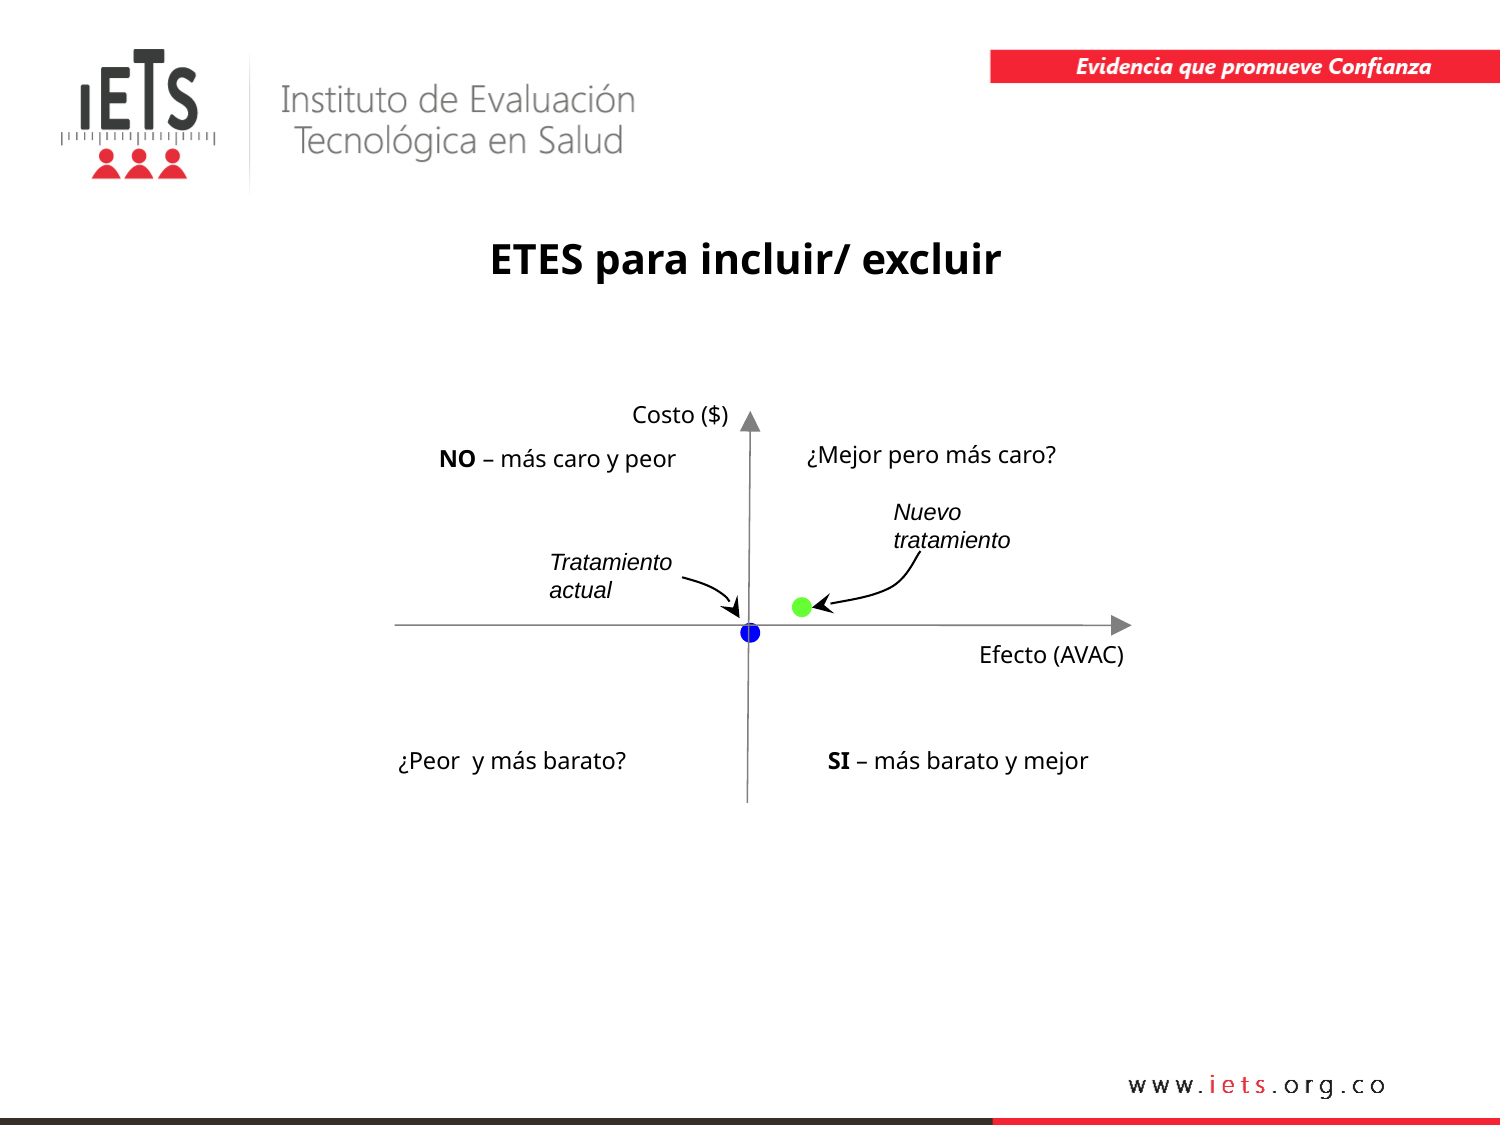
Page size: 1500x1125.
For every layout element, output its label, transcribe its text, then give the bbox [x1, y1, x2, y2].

text_box SI – más barato y mejor [813, 738, 1117, 782]
text_box NO – más caro y peor [423, 436, 759, 479]
text_box ¿Peor y más barato? [383, 738, 729, 782]
text_box ETES para incluir/ excluir [409, 225, 1083, 290]
text_box [791, 597, 810, 618]
text_box [740, 626, 748, 643]
text_box [749, 626, 761, 643]
text_box [744, 410, 761, 436]
text_box Costo ($) [617, 392, 744, 436]
text_box Efecto (AVAC) [964, 632, 1139, 676]
text_box [394, 614, 1132, 632]
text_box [532, 539, 749, 612]
picture [0, 0, 1500, 1125]
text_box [811, 489, 1027, 608]
text_box ¿Mejor pero más caro? [792, 432, 1138, 476]
